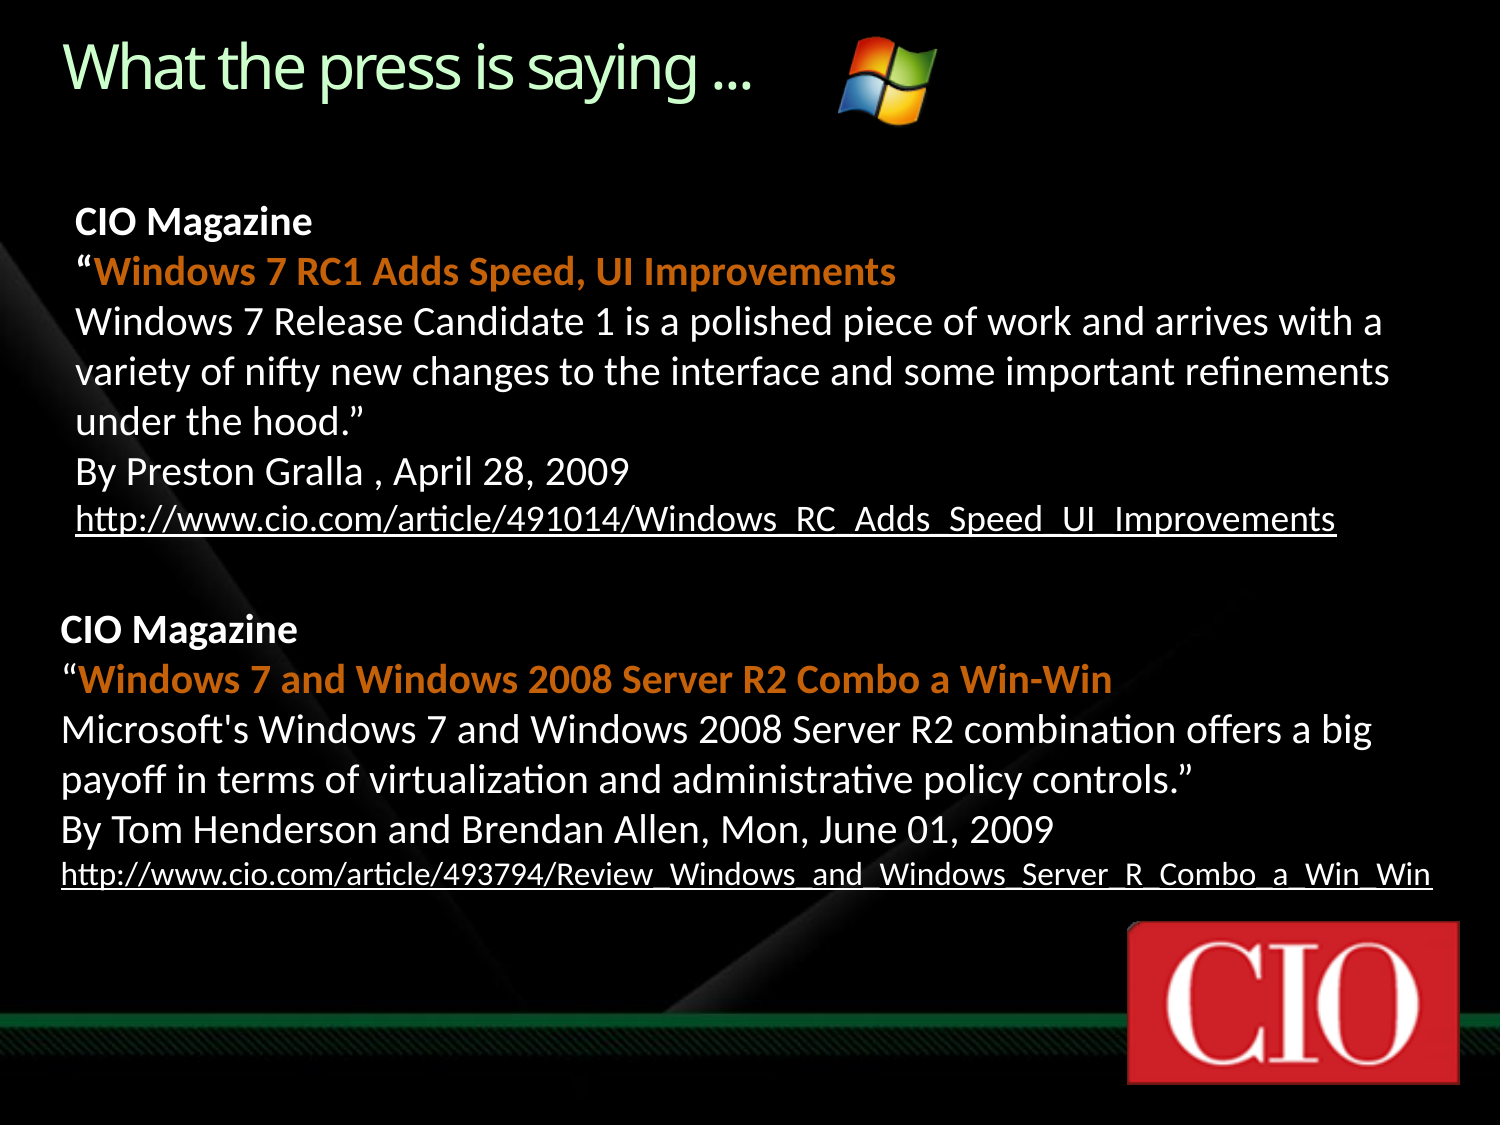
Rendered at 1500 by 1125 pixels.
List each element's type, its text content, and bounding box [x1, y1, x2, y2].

picture [0, 0, 1500, 1125]
text_box CIO Magazine “Windows 7 and Windows 2008 Server R2 Combo a Win-Win Microsoft's Windows 7 and Windows 2008 Server R2 combination offers a big payoff in terms of virtualization and administrative policy controls.” By Tom Henderson and Brendan Allen, Mon, June 01, 2009 http://www.cio.com/article/493794/Review_Windows_and_Windows_Server_R_Combo_a_Win_Win [60, 602, 1454, 893]
title What the press is saying ... [62, 35, 1413, 186]
text_box CIO Magazine “Windows 7 RC1 Adds Speed, UI Improvements Windows 7 Release Candidate 1 is a polished piece of work and arrives with a variety of nifty new changes to the interface and some important refinements under the hood.” By Preston Gralla , April 28, 2009 http://www.cio.com/article/491014/Windows_RC_Adds_Speed_UI_Improvements [60, 186, 1490, 547]
